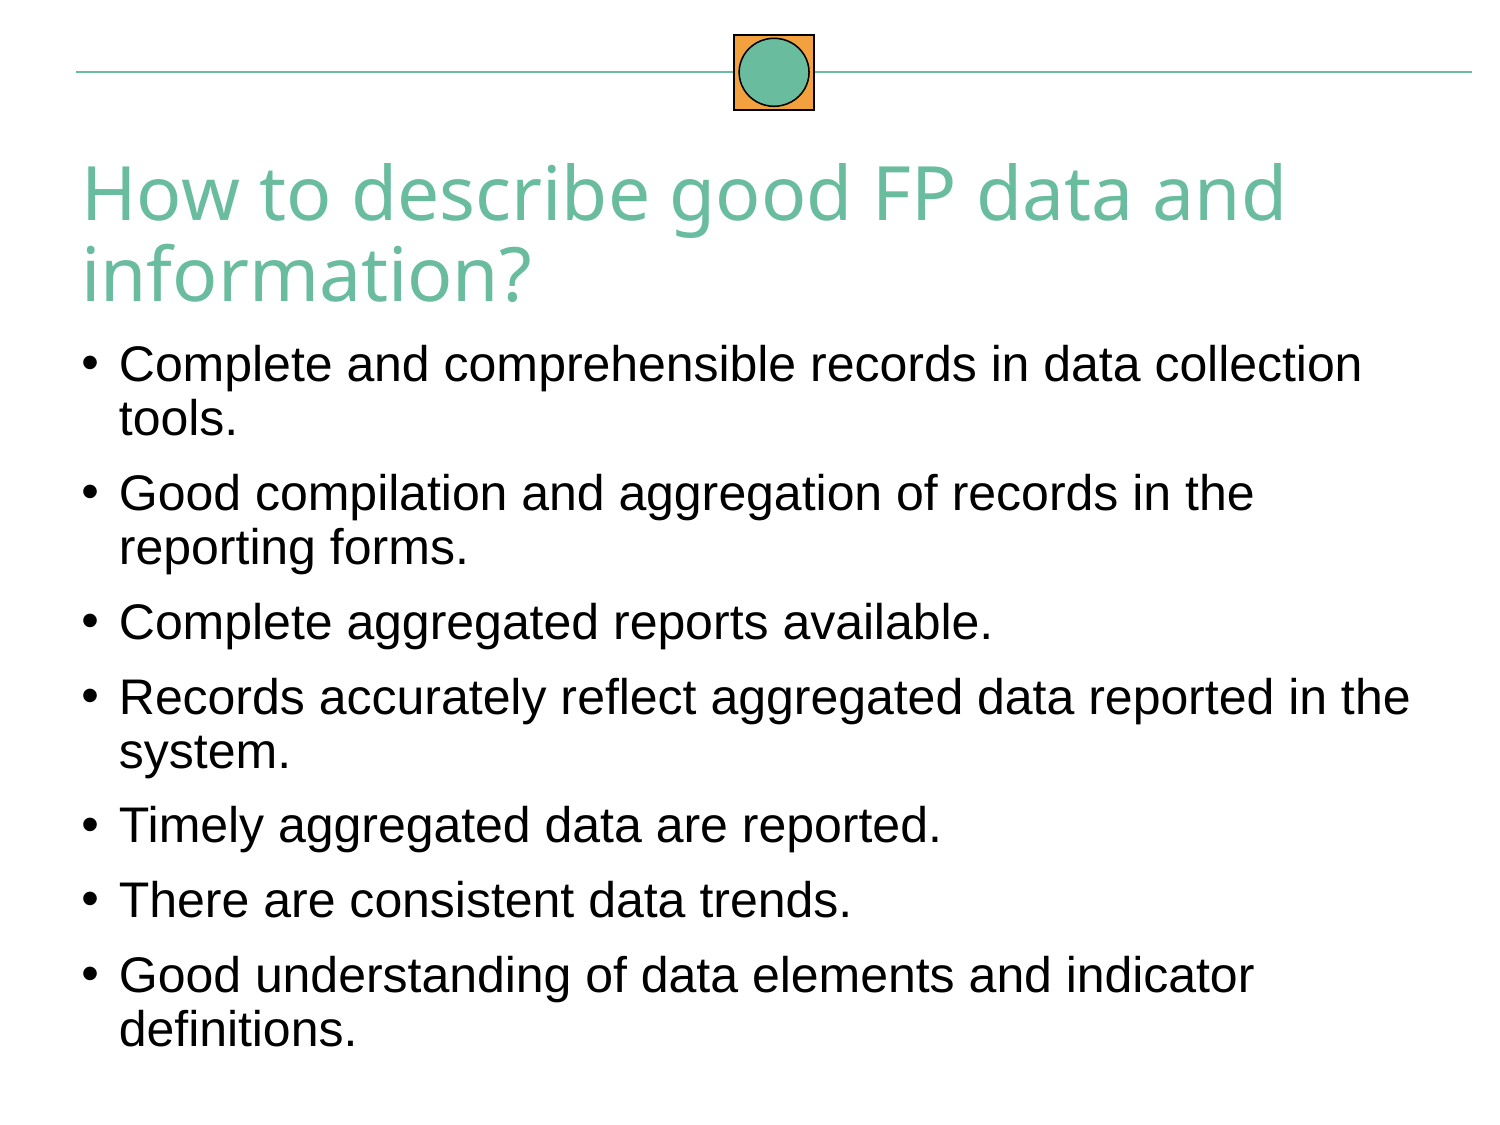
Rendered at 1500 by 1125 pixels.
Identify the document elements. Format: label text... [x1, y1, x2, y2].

list How to describe good FP data and information? [66, 148, 1500, 286]
list Complete and comprehensible records in data collection tools. Good compilation and aggregation of records in the reporting forms. Complete aggregated reports available. Records accurately reflect aggregated data reported in the system. Timely aggregated data are reported. There are consistent data trends. Good understanding of data elements and indicator definitions. [66, 331, 1428, 757]
